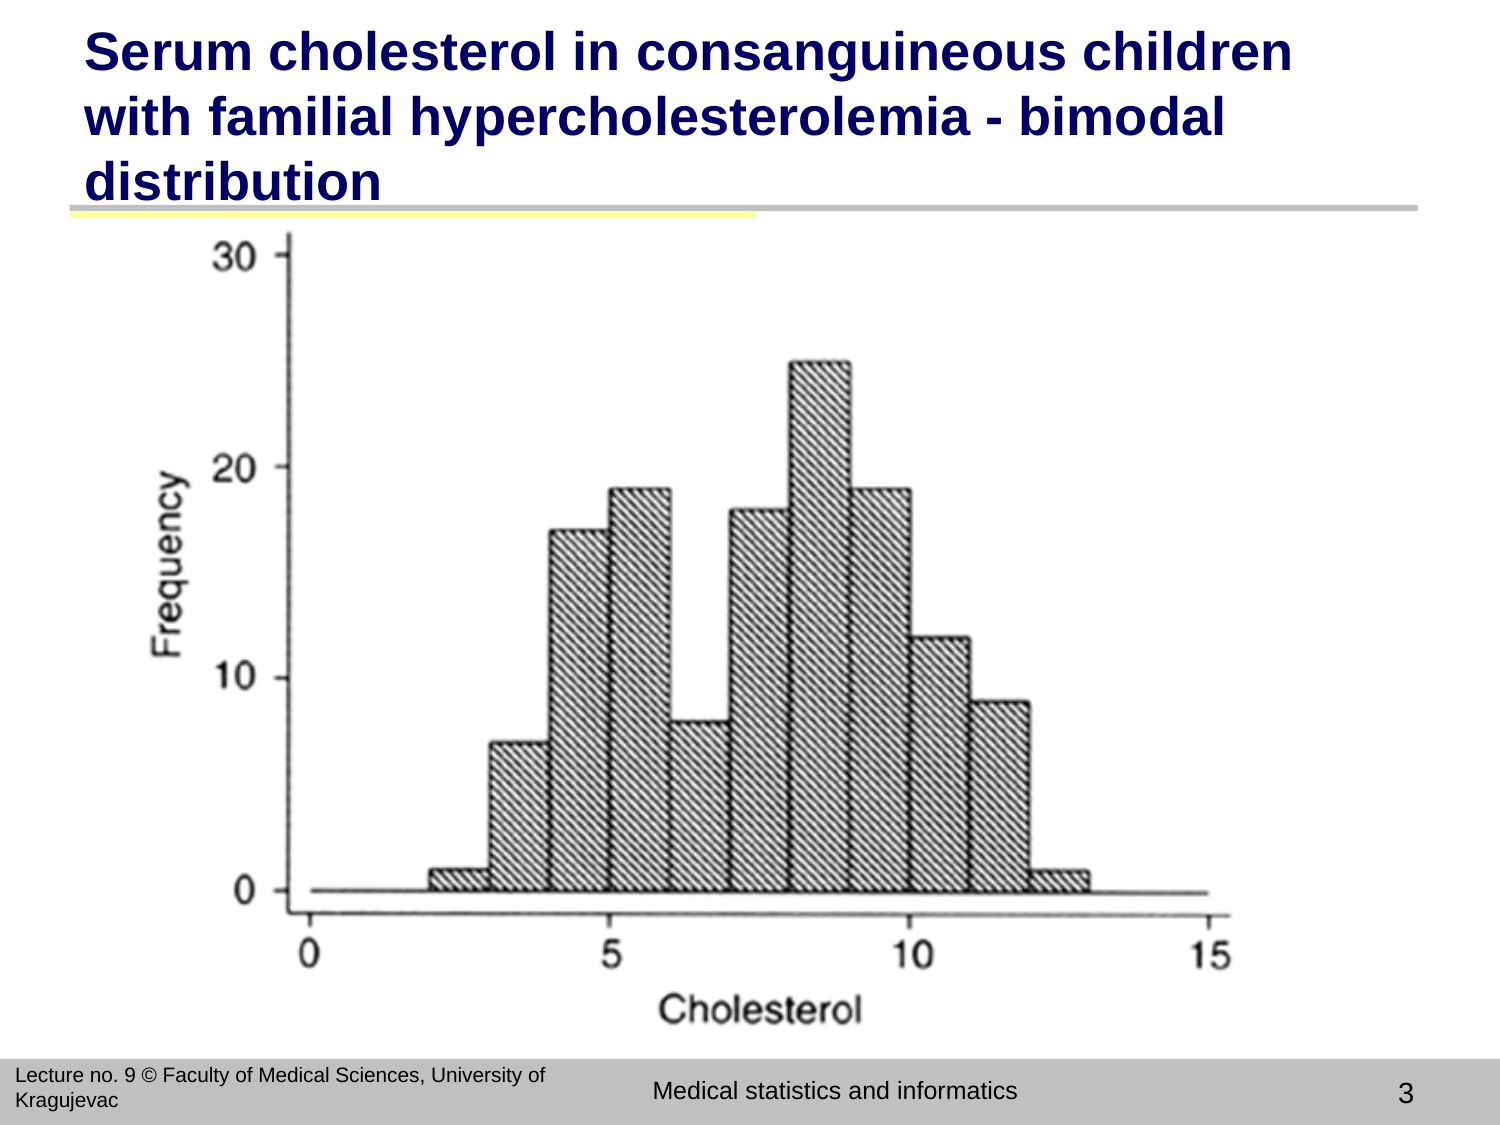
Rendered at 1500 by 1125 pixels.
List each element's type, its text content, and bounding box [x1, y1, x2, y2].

slide_number 3 [1164, 1066, 1430, 1125]
footer Medical statistics and informatics [512, 1066, 1160, 1125]
picture [53, 217, 1369, 1052]
slide_number Lecture no. 9 © Faculty of Medical Sciences, University of Kragujevac [0, 1053, 611, 1108]
title Serum cholesterol in consanguineous children with familial hypercholesterolemia - bimodal distribution [69, 19, 1426, 208]
